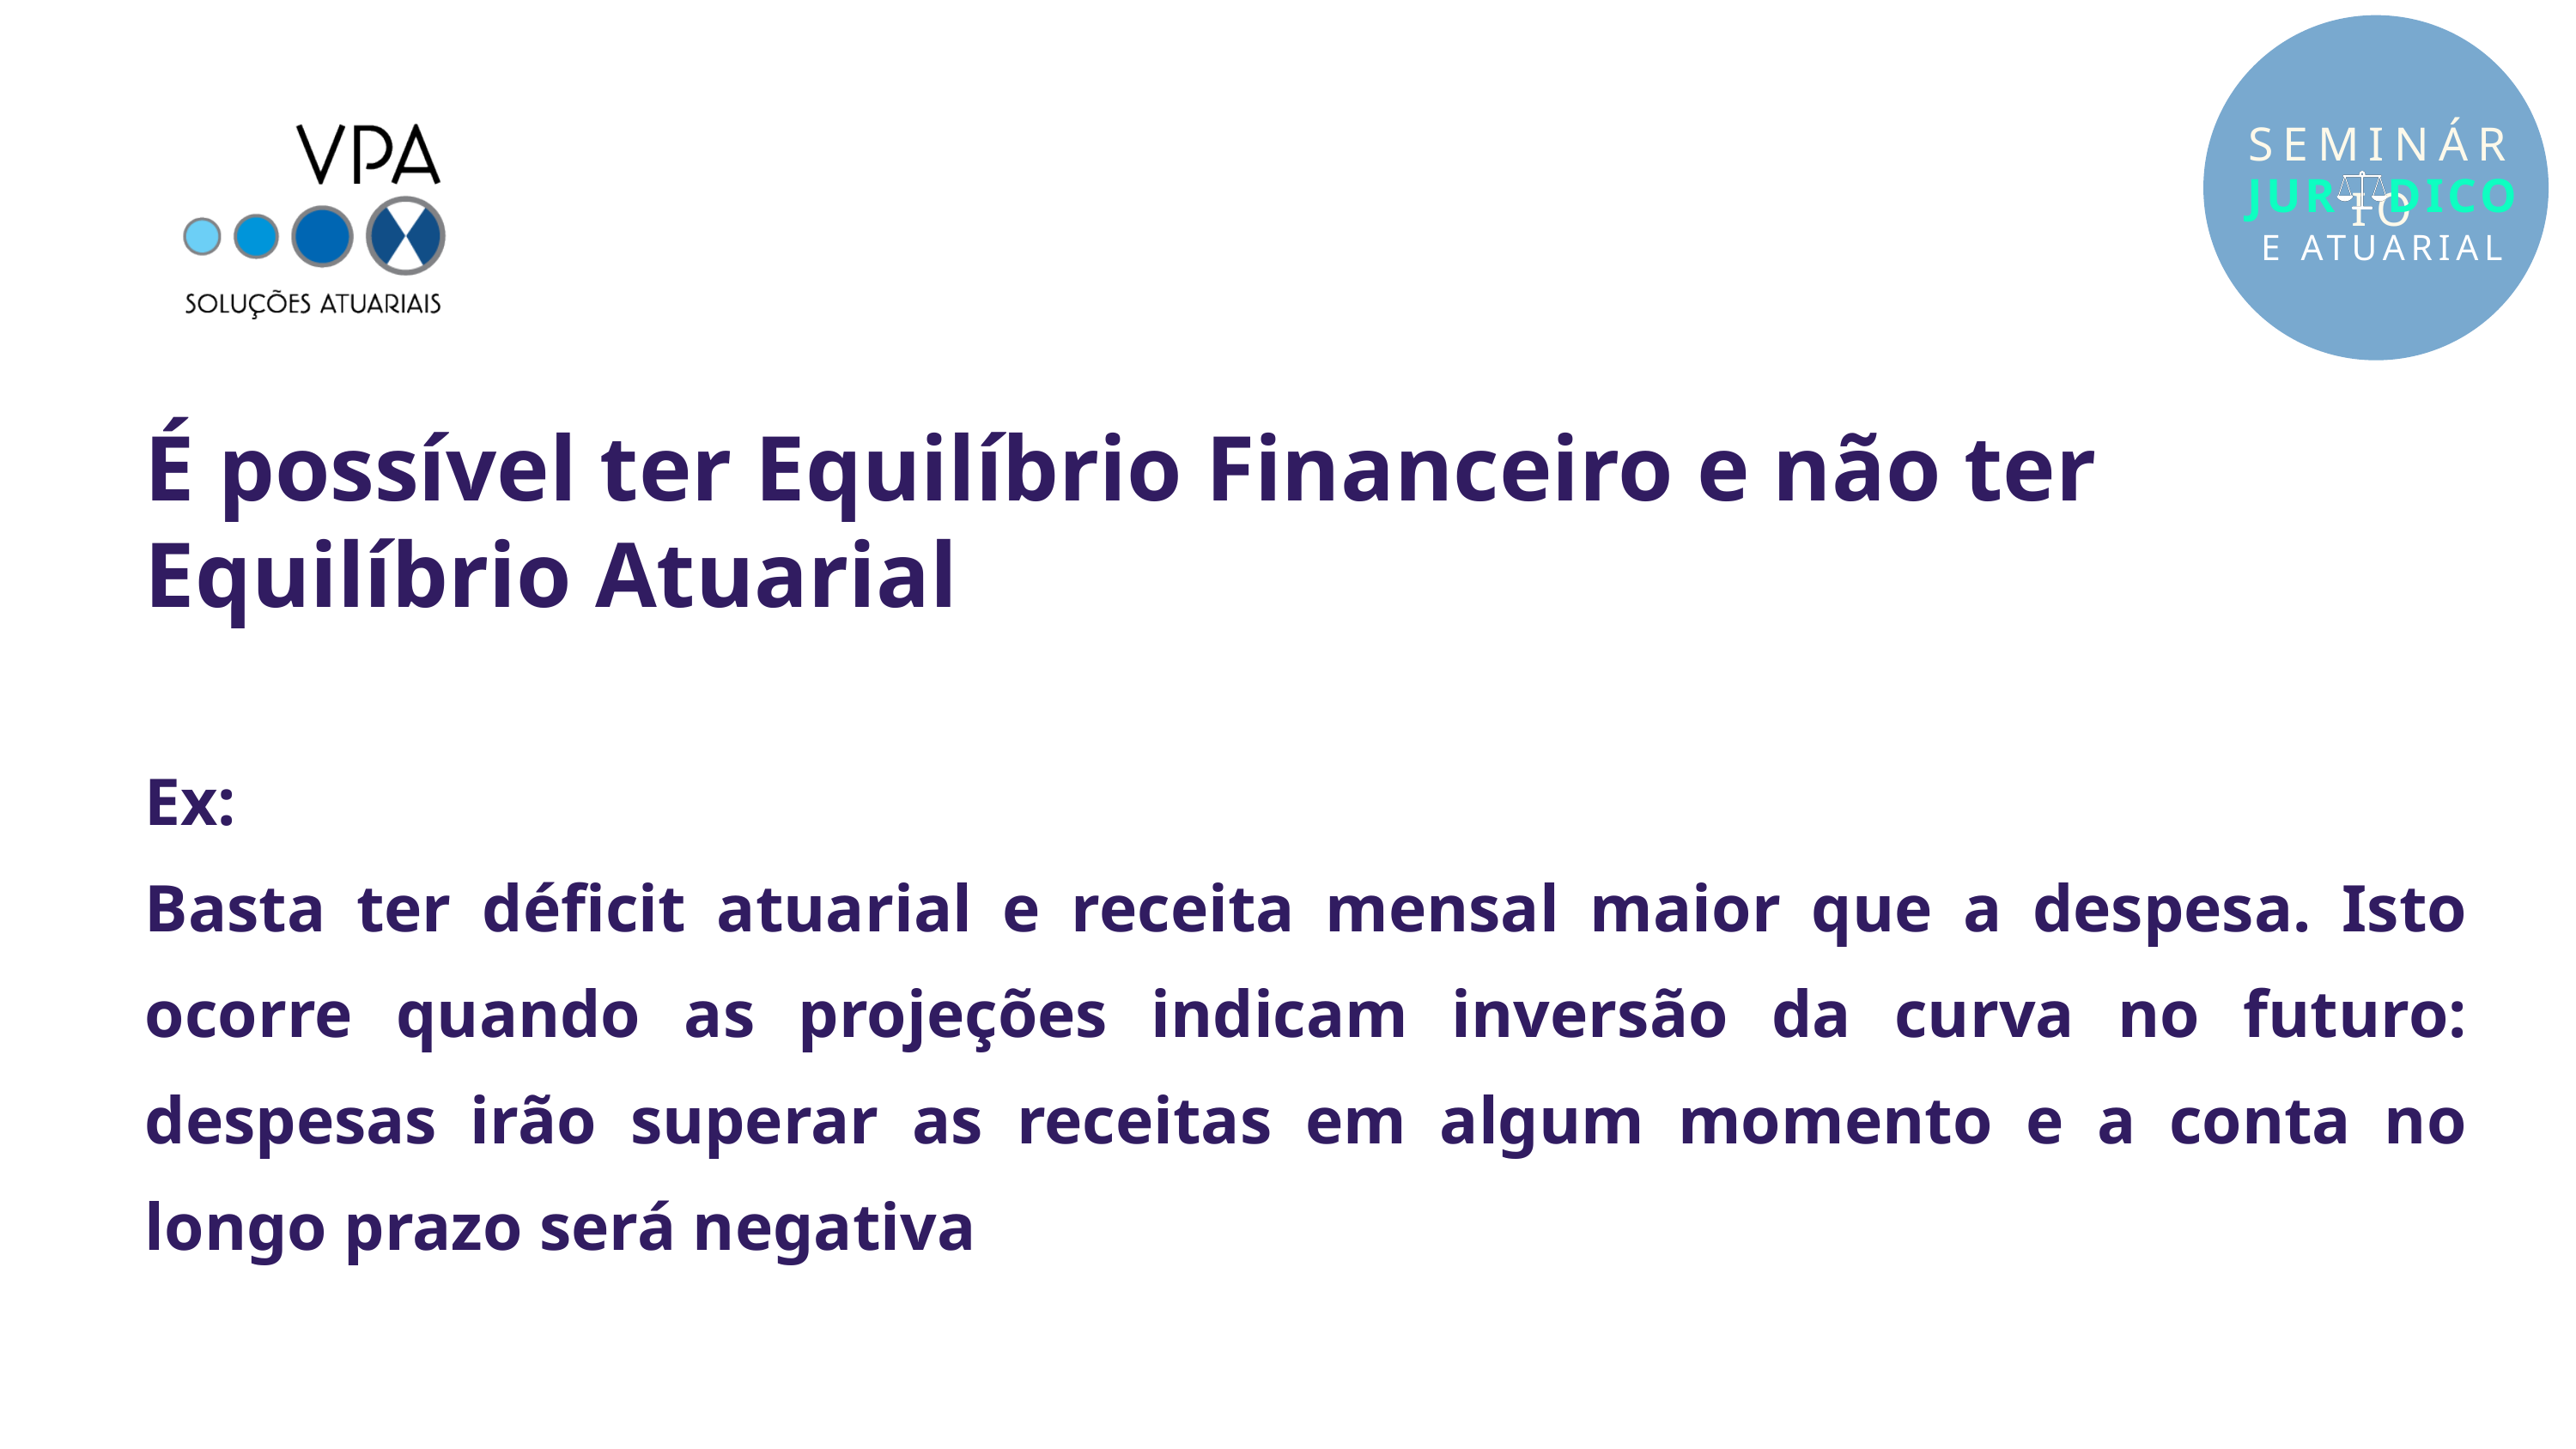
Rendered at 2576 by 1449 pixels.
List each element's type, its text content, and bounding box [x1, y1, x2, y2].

picture [182, 123, 448, 320]
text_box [2245, 111, 2519, 265]
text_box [2202, 15, 2549, 361]
text_box É possível ter Equilíbrio Financeiro e não ter Equilíbrio Atuarial Ex: Basta ter déficit atuarial e receita mensal maior que a despesa. Isto ocorre quando as projeções indicam inversão da curva no futuro: despesas irão superar as receitas em algum momento e a conta no longo prazo será negativa [144, 413, 2469, 1264]
